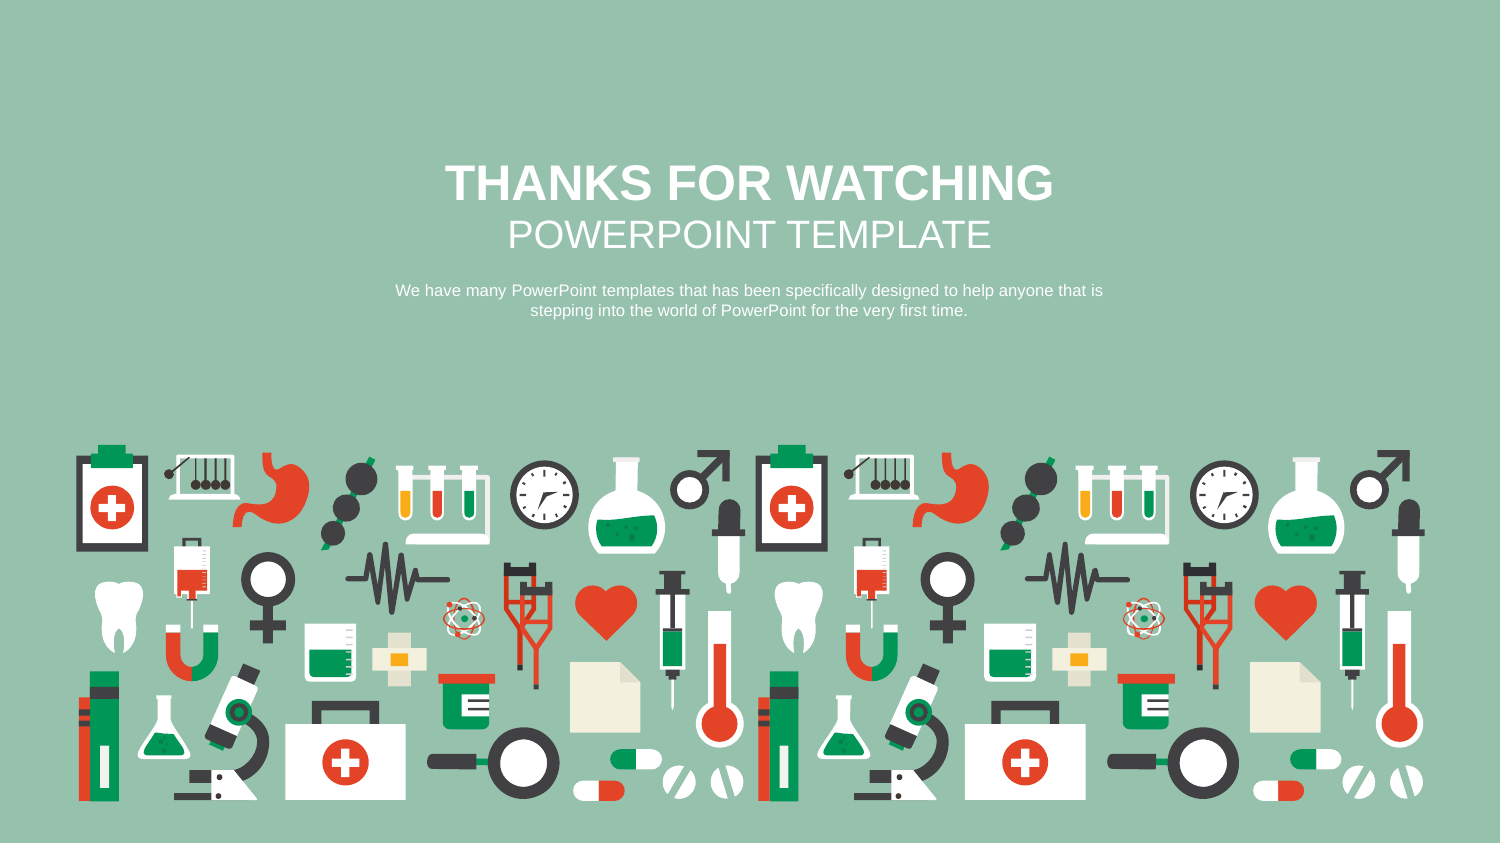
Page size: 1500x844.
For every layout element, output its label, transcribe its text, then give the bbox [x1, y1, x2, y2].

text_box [76, 444, 1425, 803]
text_box POWERPOINT TEMPLATE [507, 209, 993, 257]
text_box We have many PowerPoint templates that has been specifically designed to help anyone that is stepping into the world of PowerPoint for the very first time. [371, 279, 1129, 320]
text_box THANKS FOR WATCHING [444, 149, 1055, 210]
